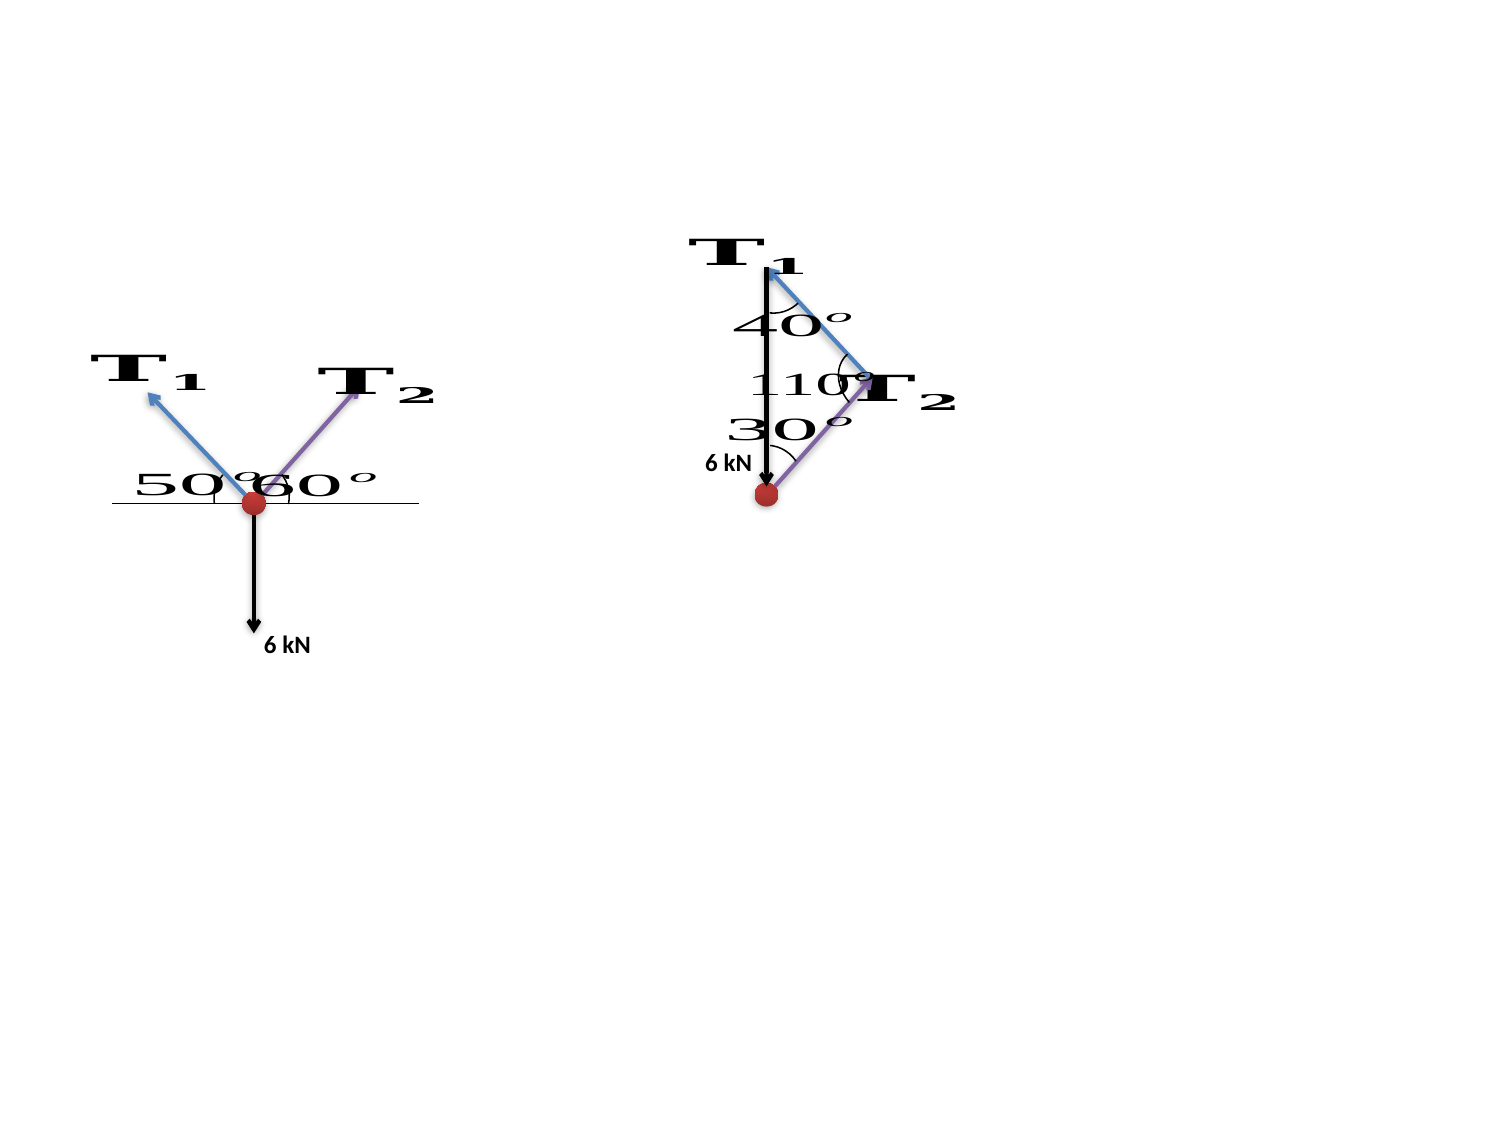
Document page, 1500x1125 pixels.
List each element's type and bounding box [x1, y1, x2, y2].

text_box [83, 349, 442, 668]
text_box [681, 233, 919, 517]
